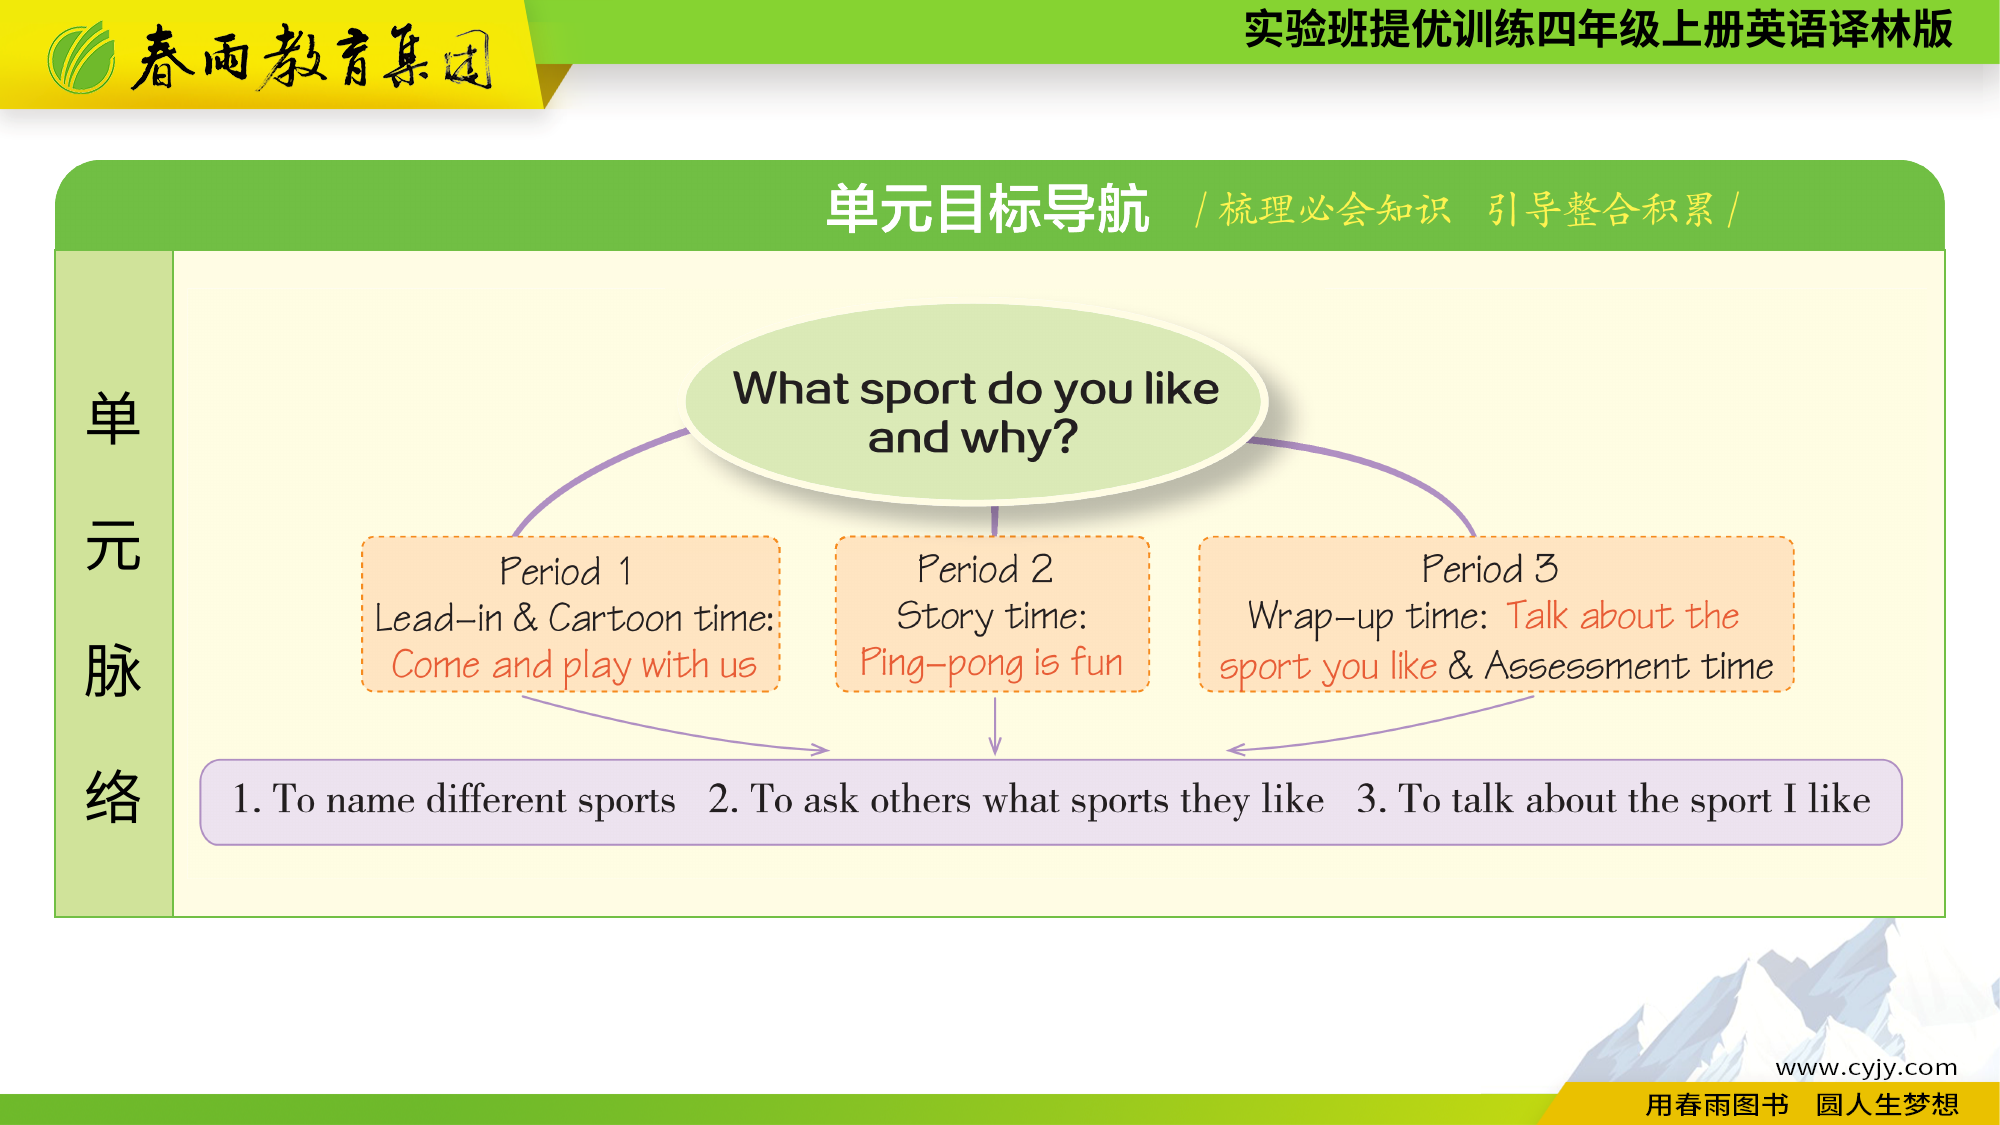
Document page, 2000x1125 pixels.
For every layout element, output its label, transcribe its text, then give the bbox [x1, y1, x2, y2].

picture [0, 0, 2000, 1125]
table_header 单 元 脉 络 [56, 261, 172, 916]
table_header [174, 261, 1944, 916]
